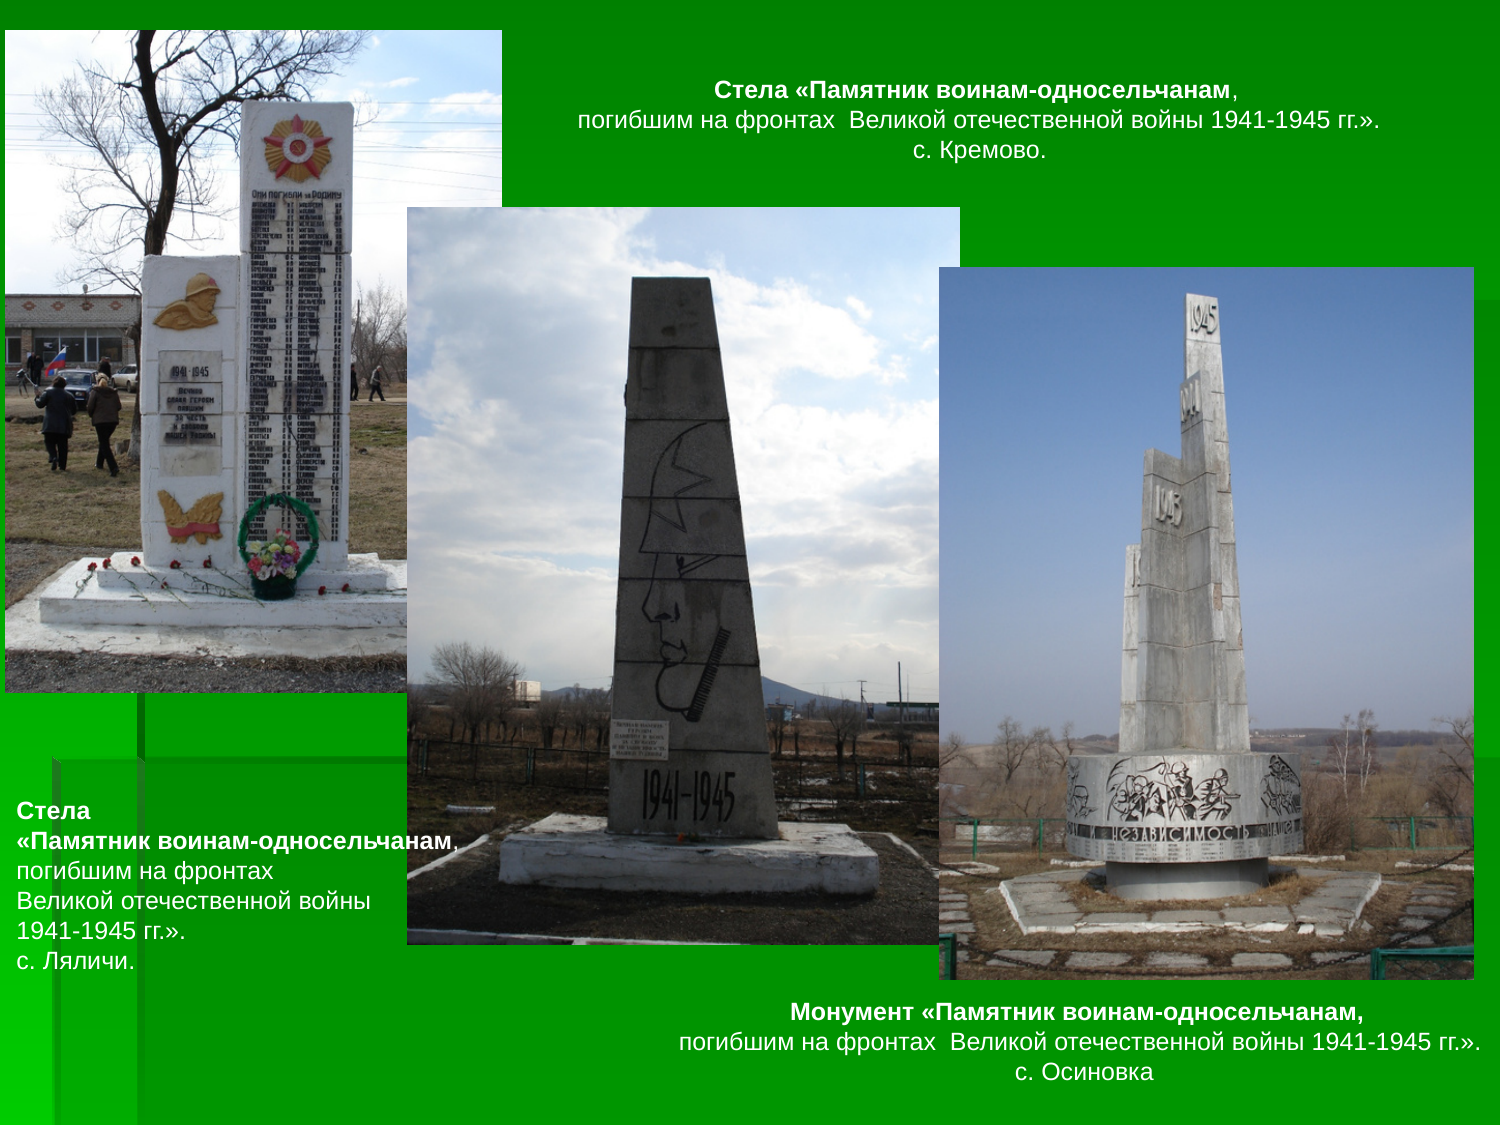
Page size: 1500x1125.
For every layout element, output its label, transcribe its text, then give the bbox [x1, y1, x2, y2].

text_box Стела «Памятник воинам-односельчанам, погибшим на фронтах Великой отечественной войны 1941-1945 гг.». с. Ляличи. [1, 787, 482, 982]
text_box Монумент «Памятник воинам-односельчанам, погибшим на фронтах Великой отечественной войны 1941-1945 гг.». с. Осиновка [663, 987, 1498, 1093]
text_box Стела «Памятник воинам-односельчанам, погибшим на фронтах Великой отечественной войны 1941-1945 гг.». с. Кремово. [562, 66, 1397, 171]
picture [5, 30, 1474, 981]
